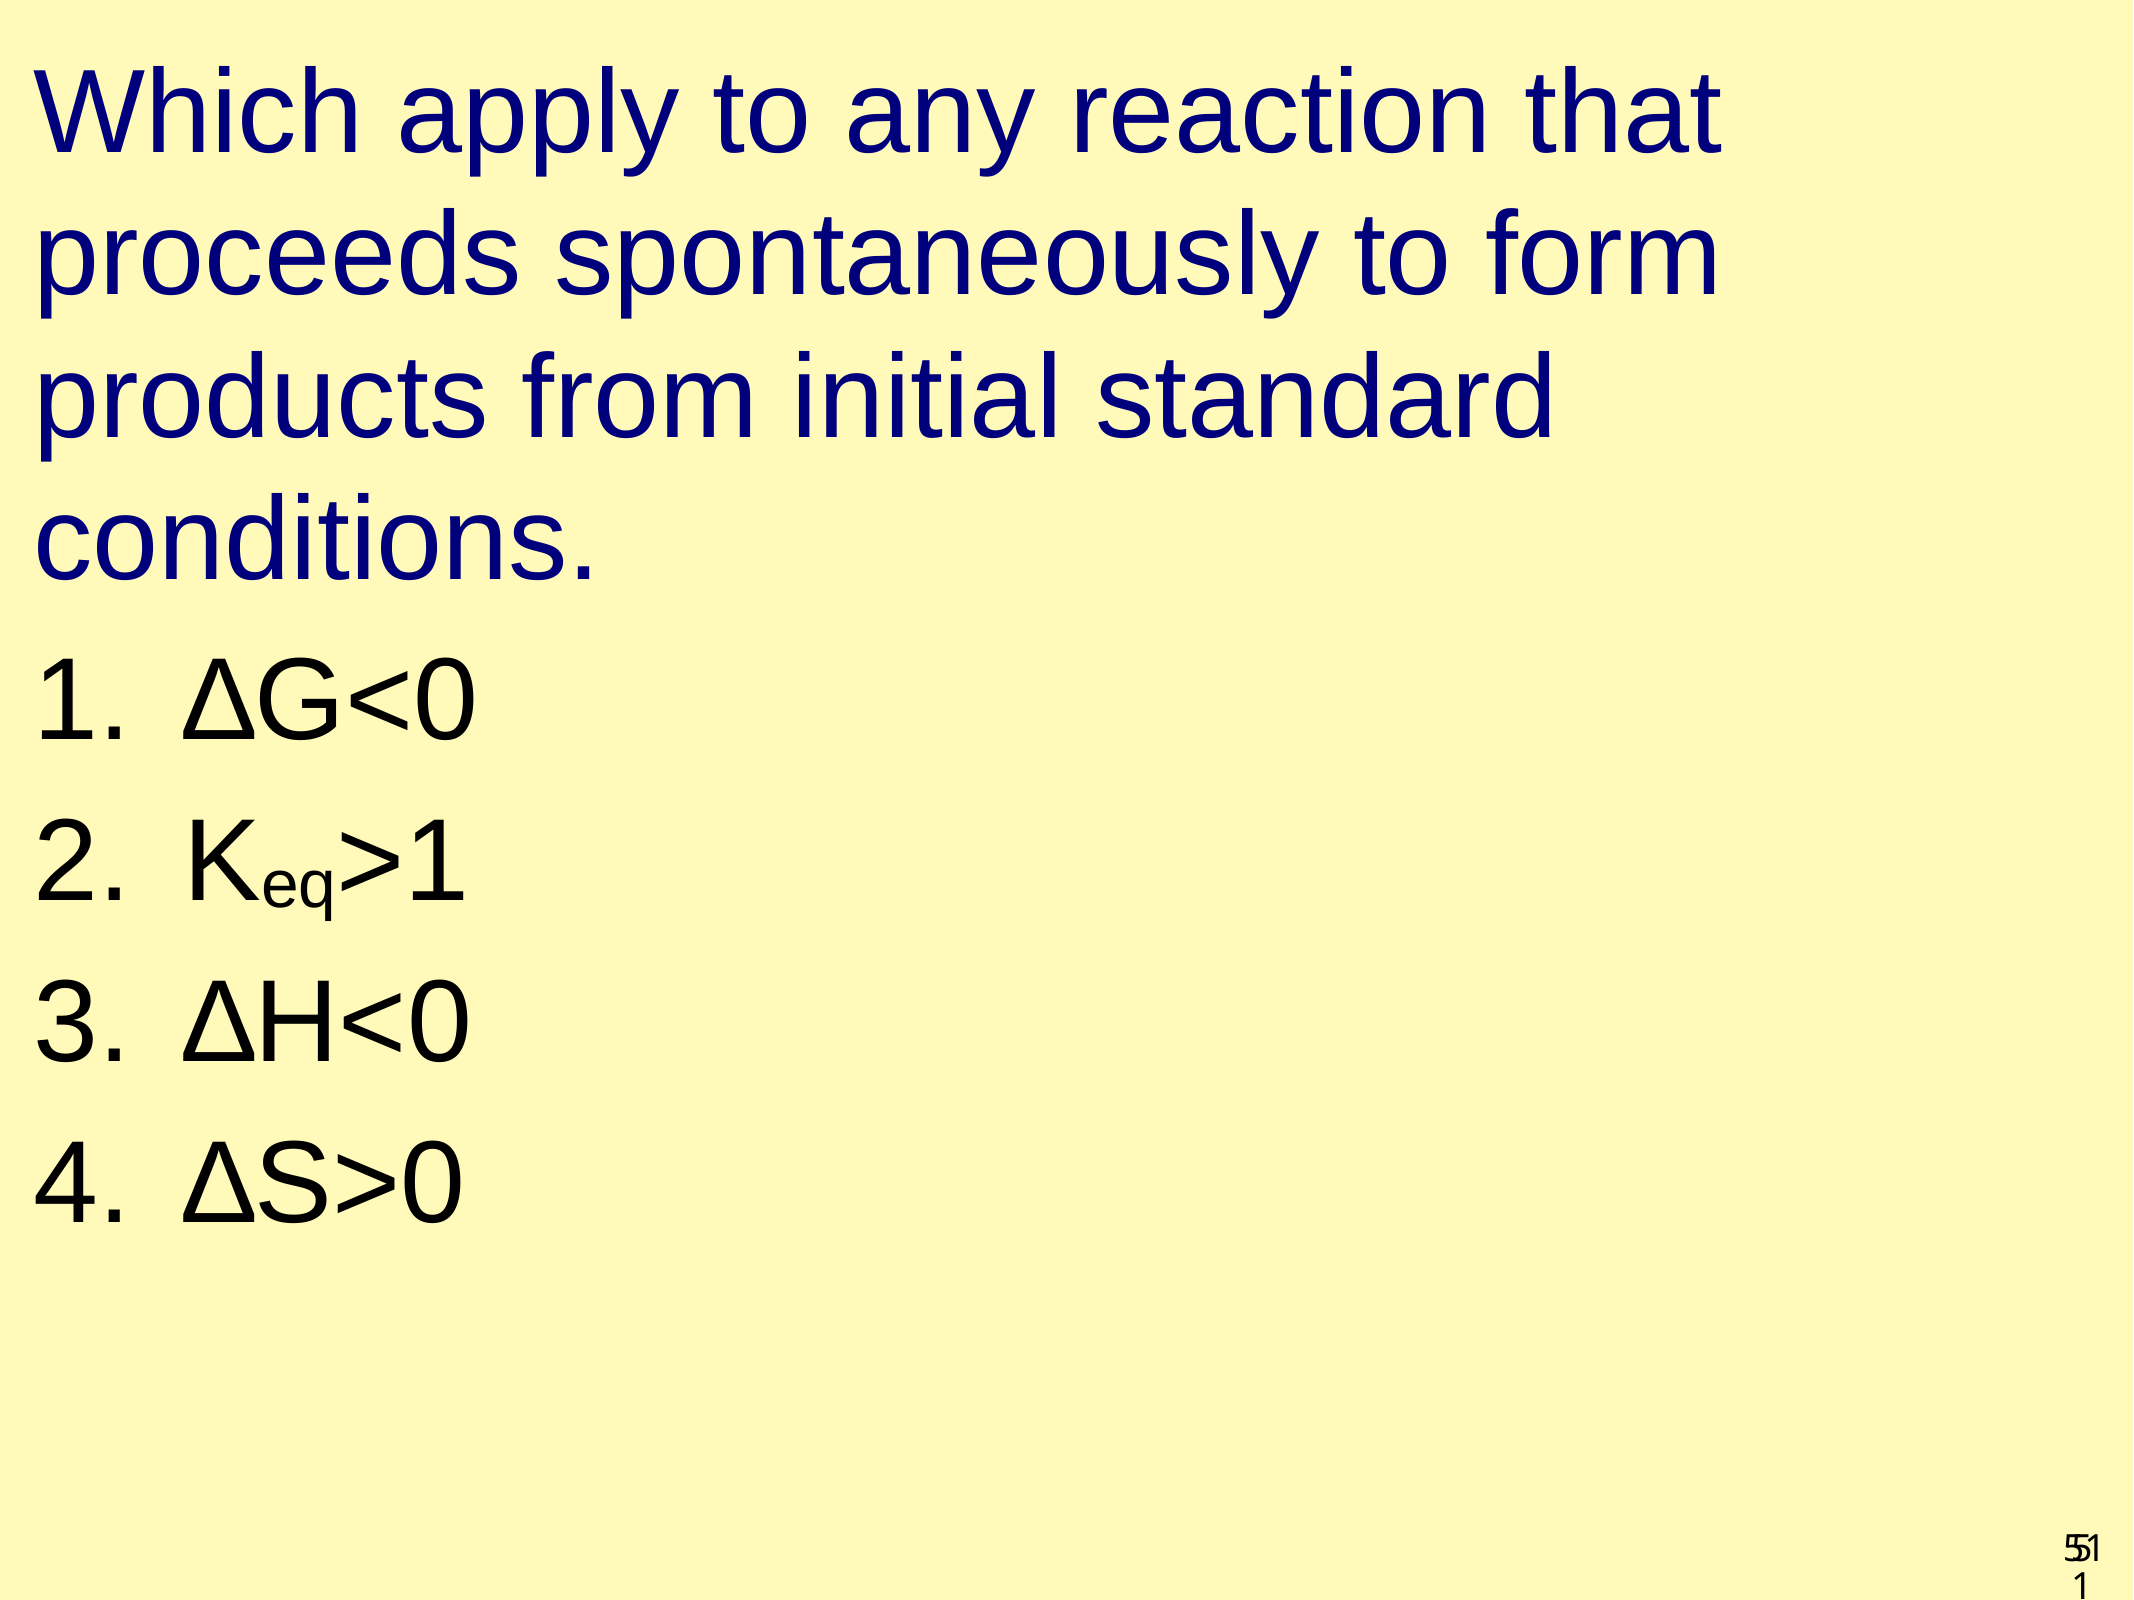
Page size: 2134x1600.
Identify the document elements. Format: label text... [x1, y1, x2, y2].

text_box 51 [2056, 1516, 2113, 1578]
list ∆G<0 Keq>1 ∆H<0 ∆S>0 [32, 622, 2116, 1578]
title Which apply to any reaction that proceeds spontaneously to form products from initial standard conditions. [32, 32, 2116, 622]
